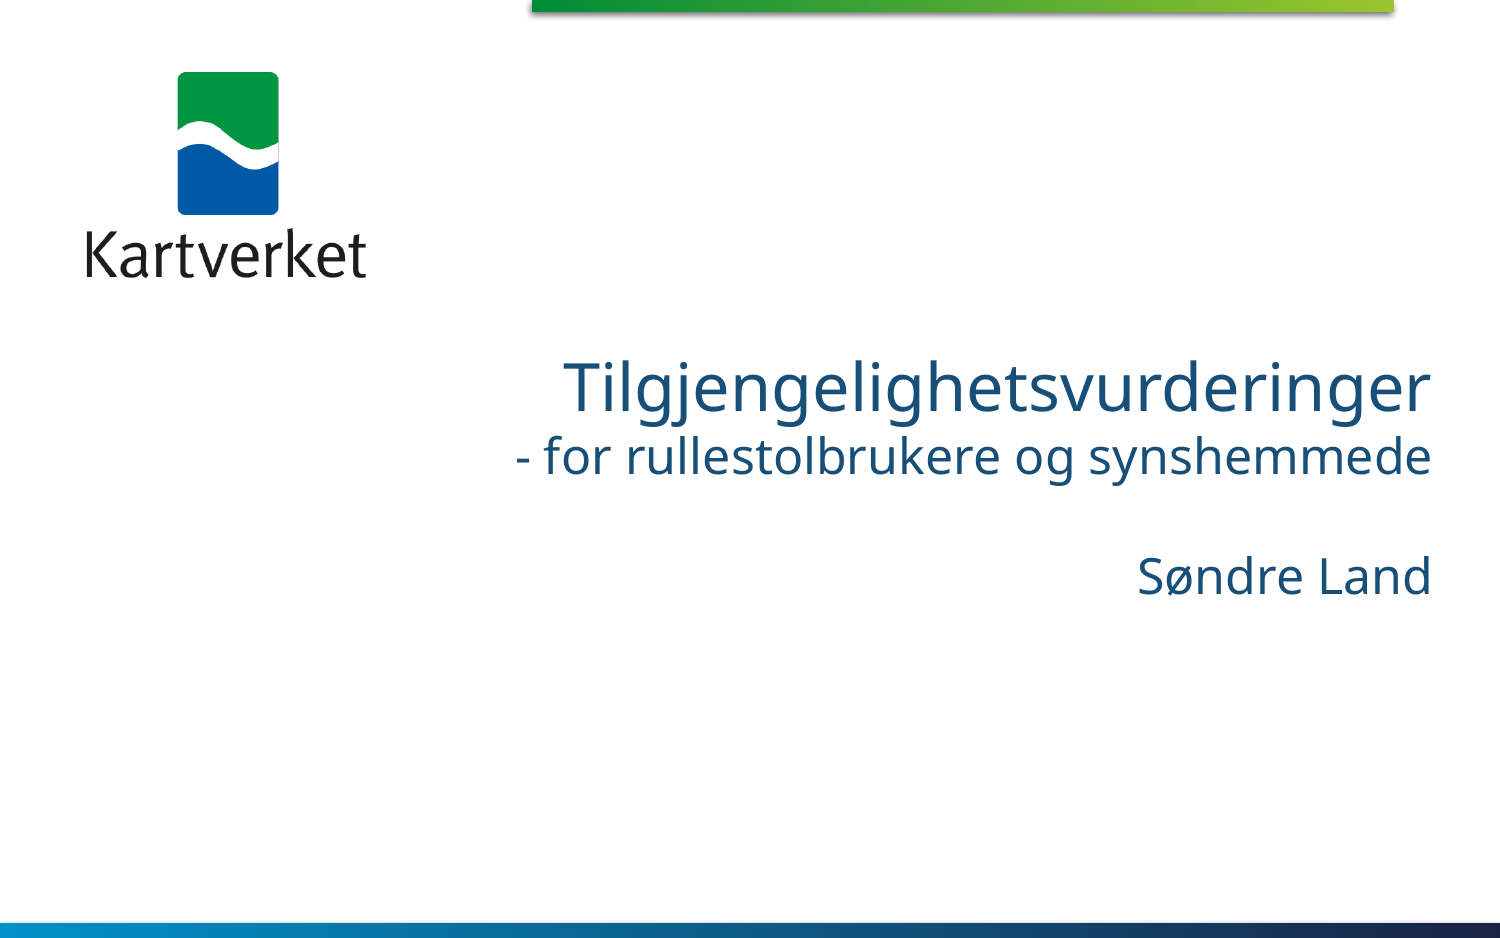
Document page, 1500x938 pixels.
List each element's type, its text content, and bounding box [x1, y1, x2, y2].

text_box Tilgjengelighetsvurderinger - for rullestolbrukere og synshemmede Søndre Land [66, 337, 1449, 613]
